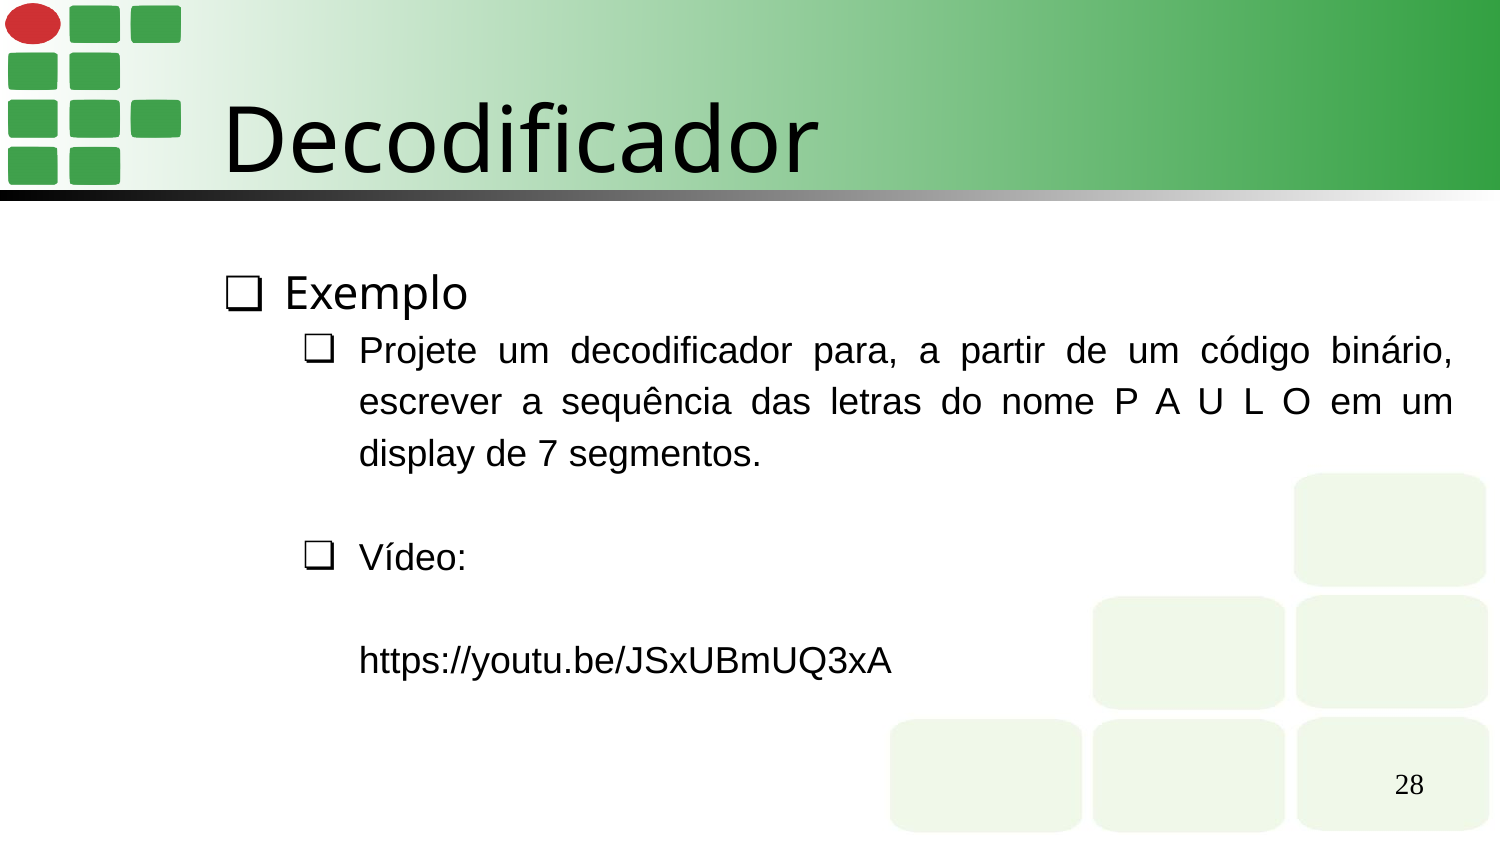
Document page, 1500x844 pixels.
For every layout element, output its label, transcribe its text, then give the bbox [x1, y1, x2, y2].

picture [803, 441, 1495, 835]
slide_number ‹#› [1368, 768, 1425, 827]
picture [5, 3, 181, 185]
text_box Exemplo Projete um decodificador para, a partir de um código binário, escrever a sequência das letras do nome P A U L O em um display de 7 segmentos. Vídeo: https://youtu.be/JSxUBmUQ3xA [193, 248, 1469, 707]
text_box Decodificador [206, 26, 1468, 207]
